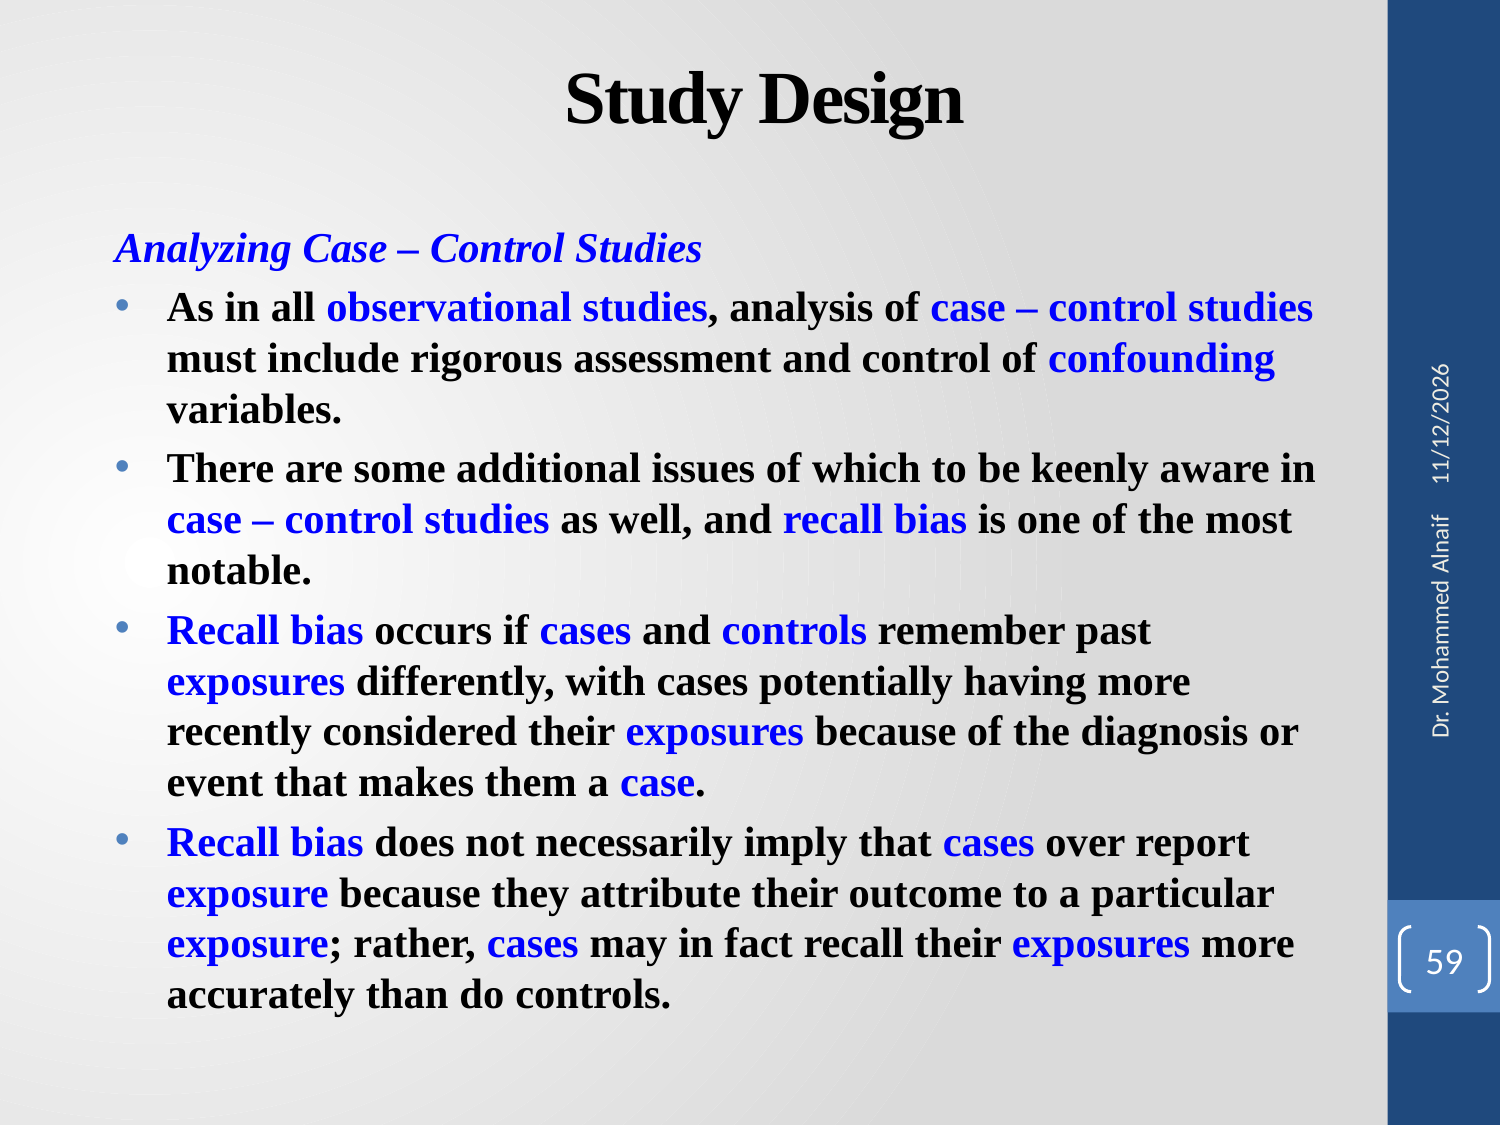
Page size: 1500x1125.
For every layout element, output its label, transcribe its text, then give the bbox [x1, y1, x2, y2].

title Study Design [112, 37, 1388, 147]
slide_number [1408, 100, 1469, 500]
footer Dr. Mohammed Alnaif [1408, 500, 1469, 889]
slide_number 59 [1397, 925, 1492, 994]
subtitle Analyzing Case – Control Studies As in all observational studies, analysis of case – control studies must include rigorous assessment and control of confounding variables. There are some additional issues of which to be keenly aware in case – control studies as well, and recall bias is one of the most notable. Recall bias occurs if cases and controls remember past exposures differently, with cases potentially having more recently considered their exposures because of the diagnosis or event that makes them a case. Recall bias does not necessarily imply that cases over report exposure because they attribute their outcome to a particular exposure; rather, cases may in fact recall their exposures more accurately than do controls. [99, 212, 1338, 1025]
